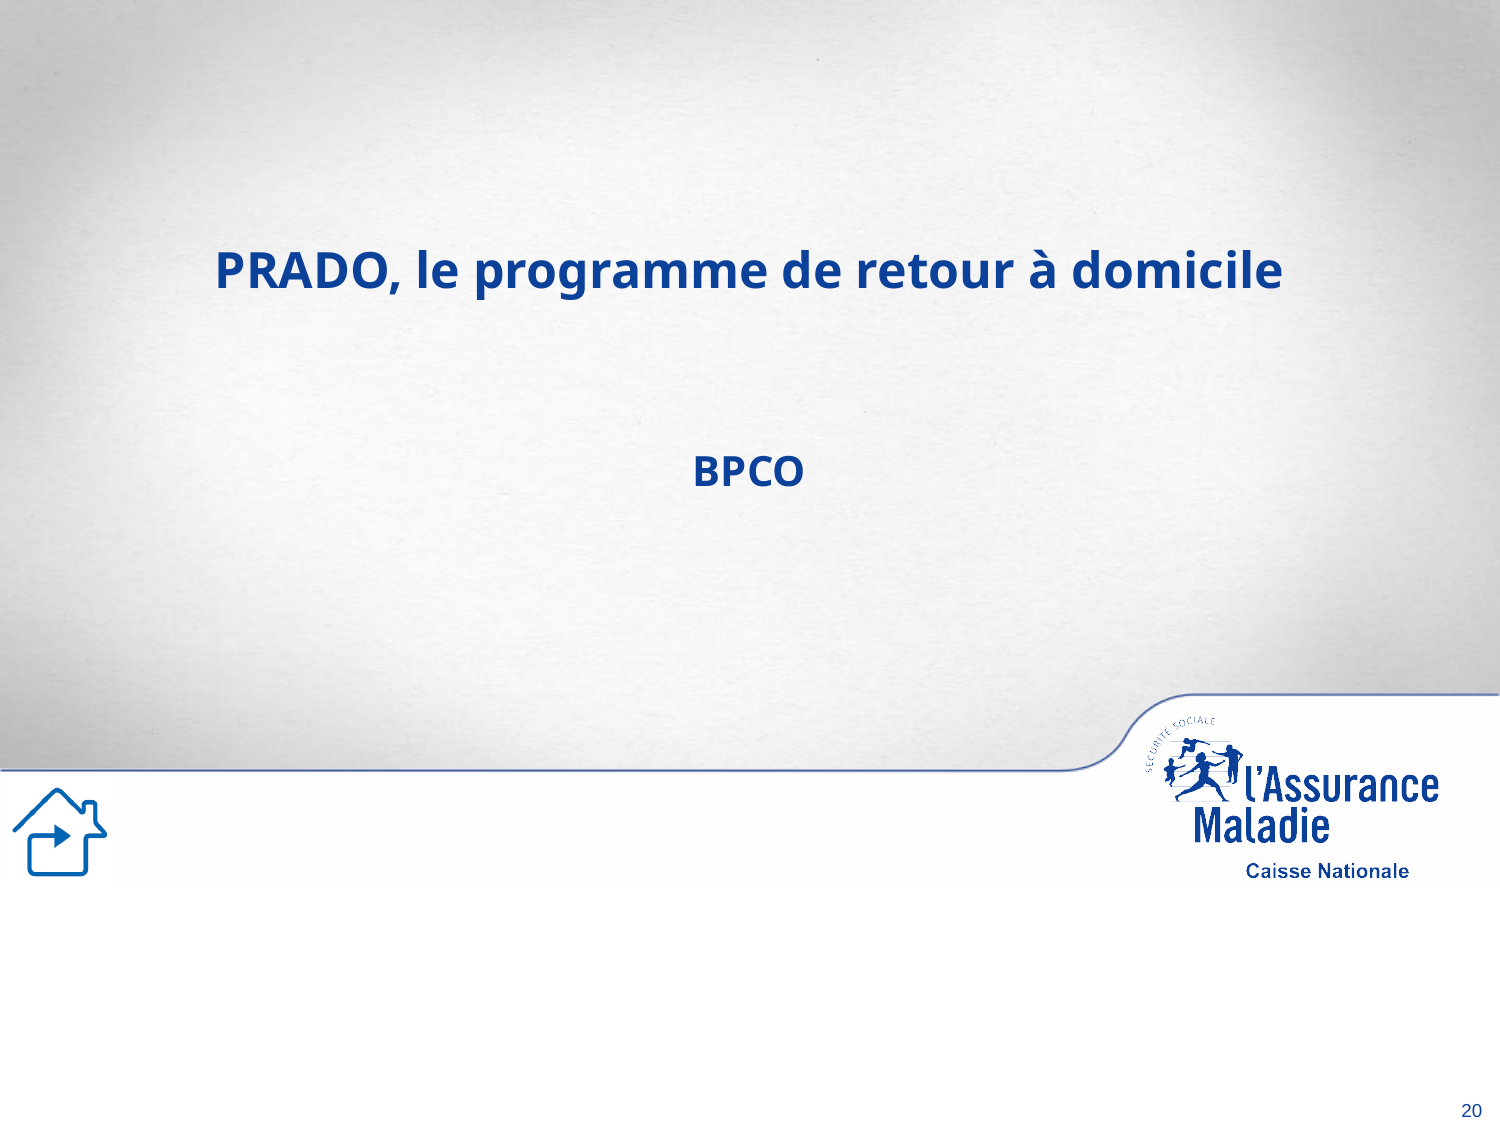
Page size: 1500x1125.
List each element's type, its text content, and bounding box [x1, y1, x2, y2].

text_box 20 [1446, 1091, 1500, 1125]
picture [0, 0, 1500, 882]
text_box PRADO, le programme de retour à domicile BPCO [53, 231, 1446, 618]
